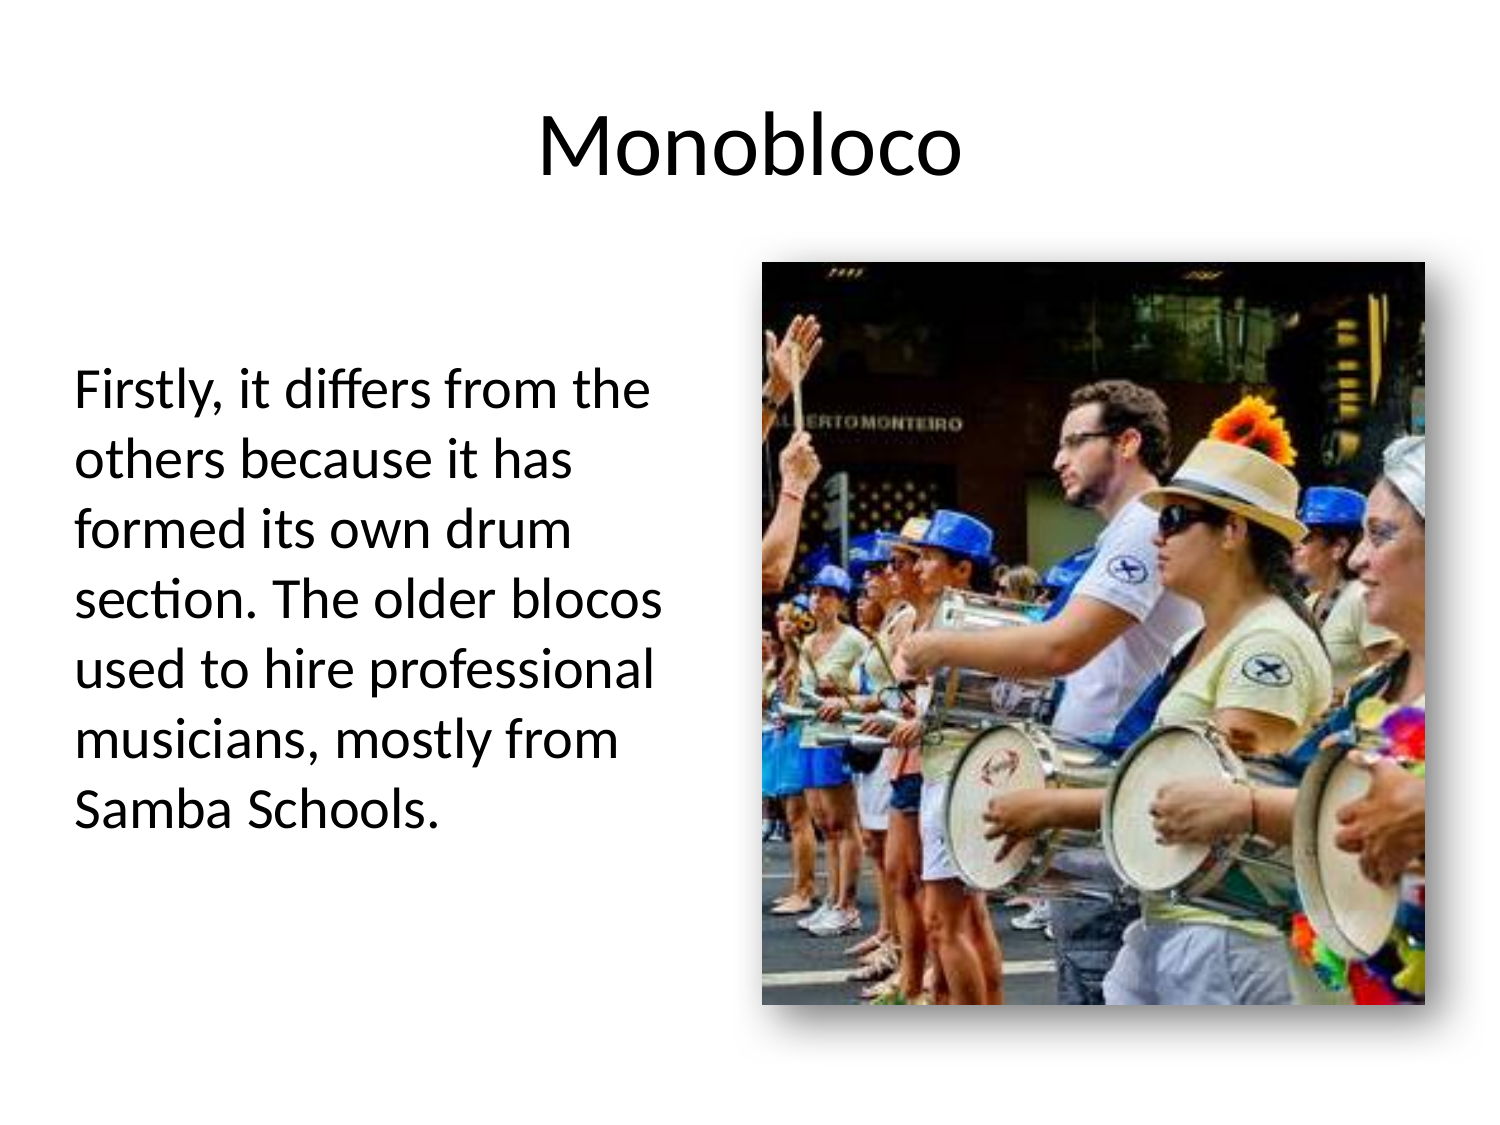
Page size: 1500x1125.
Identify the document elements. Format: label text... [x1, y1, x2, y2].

list Firstly, it differs from the others because it has formed its own drum section. The older blocos used to hire professional musicians, mostly from Samba Schools. [59, 343, 722, 873]
title Monobloco [75, 45, 1425, 233]
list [762, 262, 1426, 1006]
